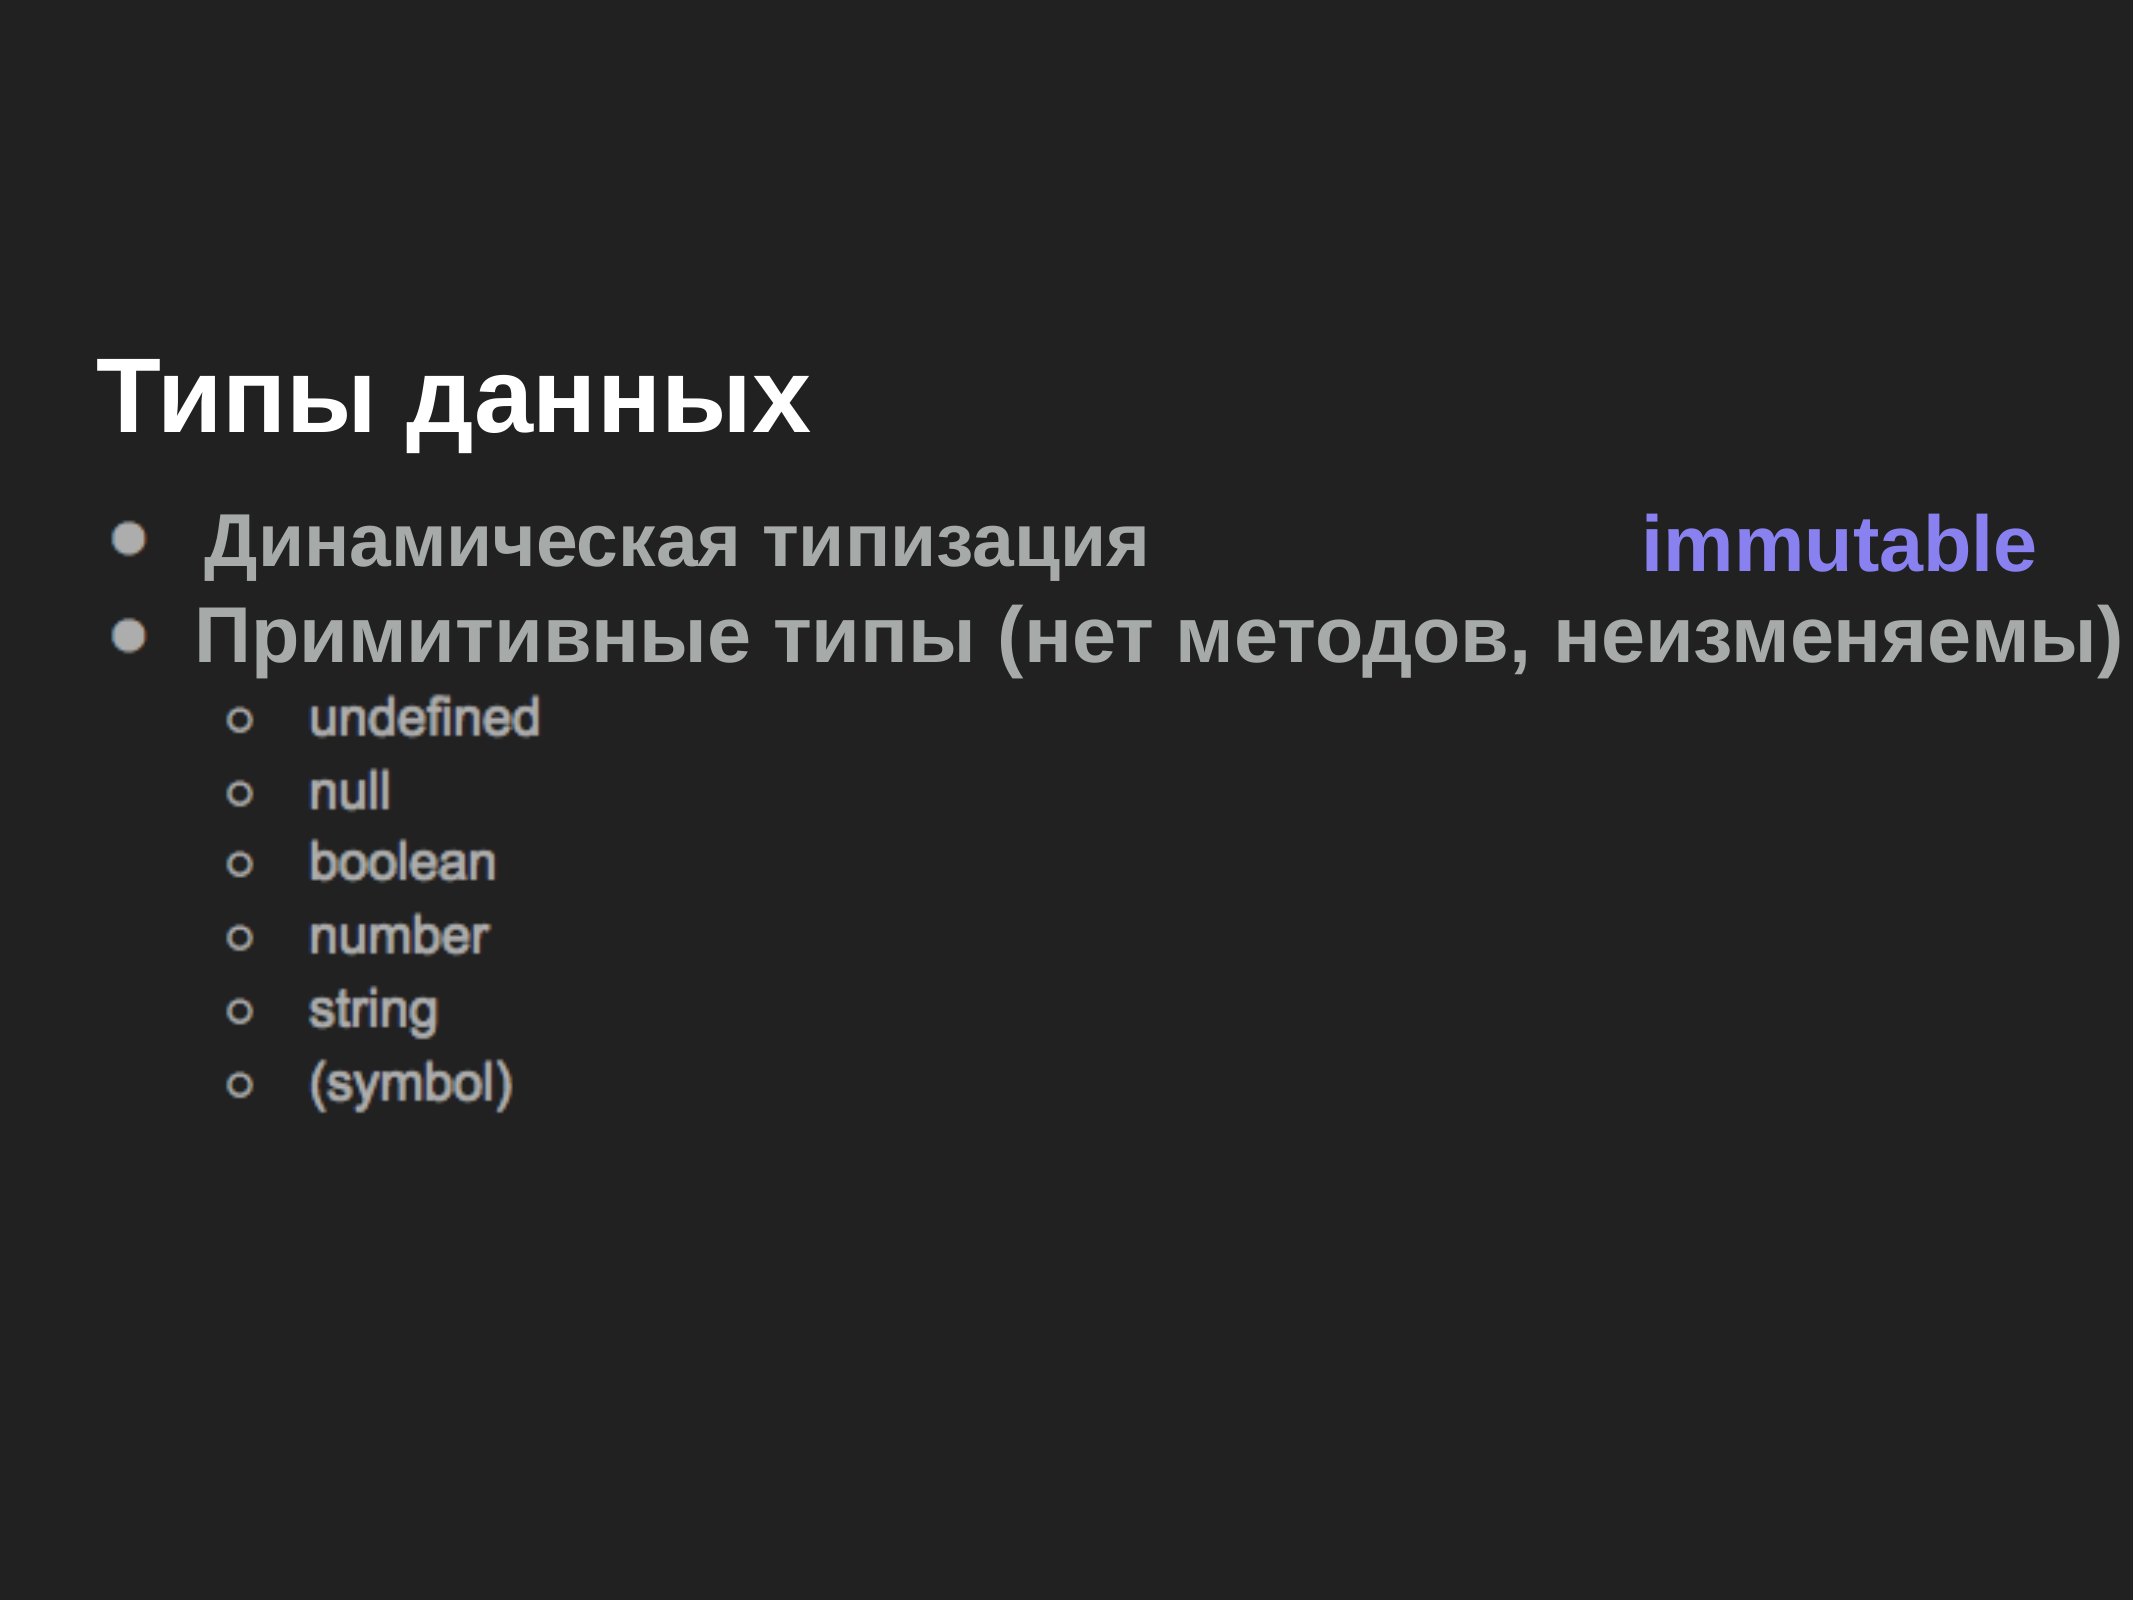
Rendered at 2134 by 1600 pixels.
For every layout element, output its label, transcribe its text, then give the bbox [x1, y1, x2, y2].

text_box Примитивные типы (нет методов, неизменяемы) [186, 575, 2134, 687]
text_box immutable [1633, 483, 2047, 596]
text_box Типы данных [88, 318, 820, 463]
picture [204, 687, 630, 1125]
picture [7, 492, 174, 1108]
text_box Динамическая типизация [196, 483, 1159, 575]
